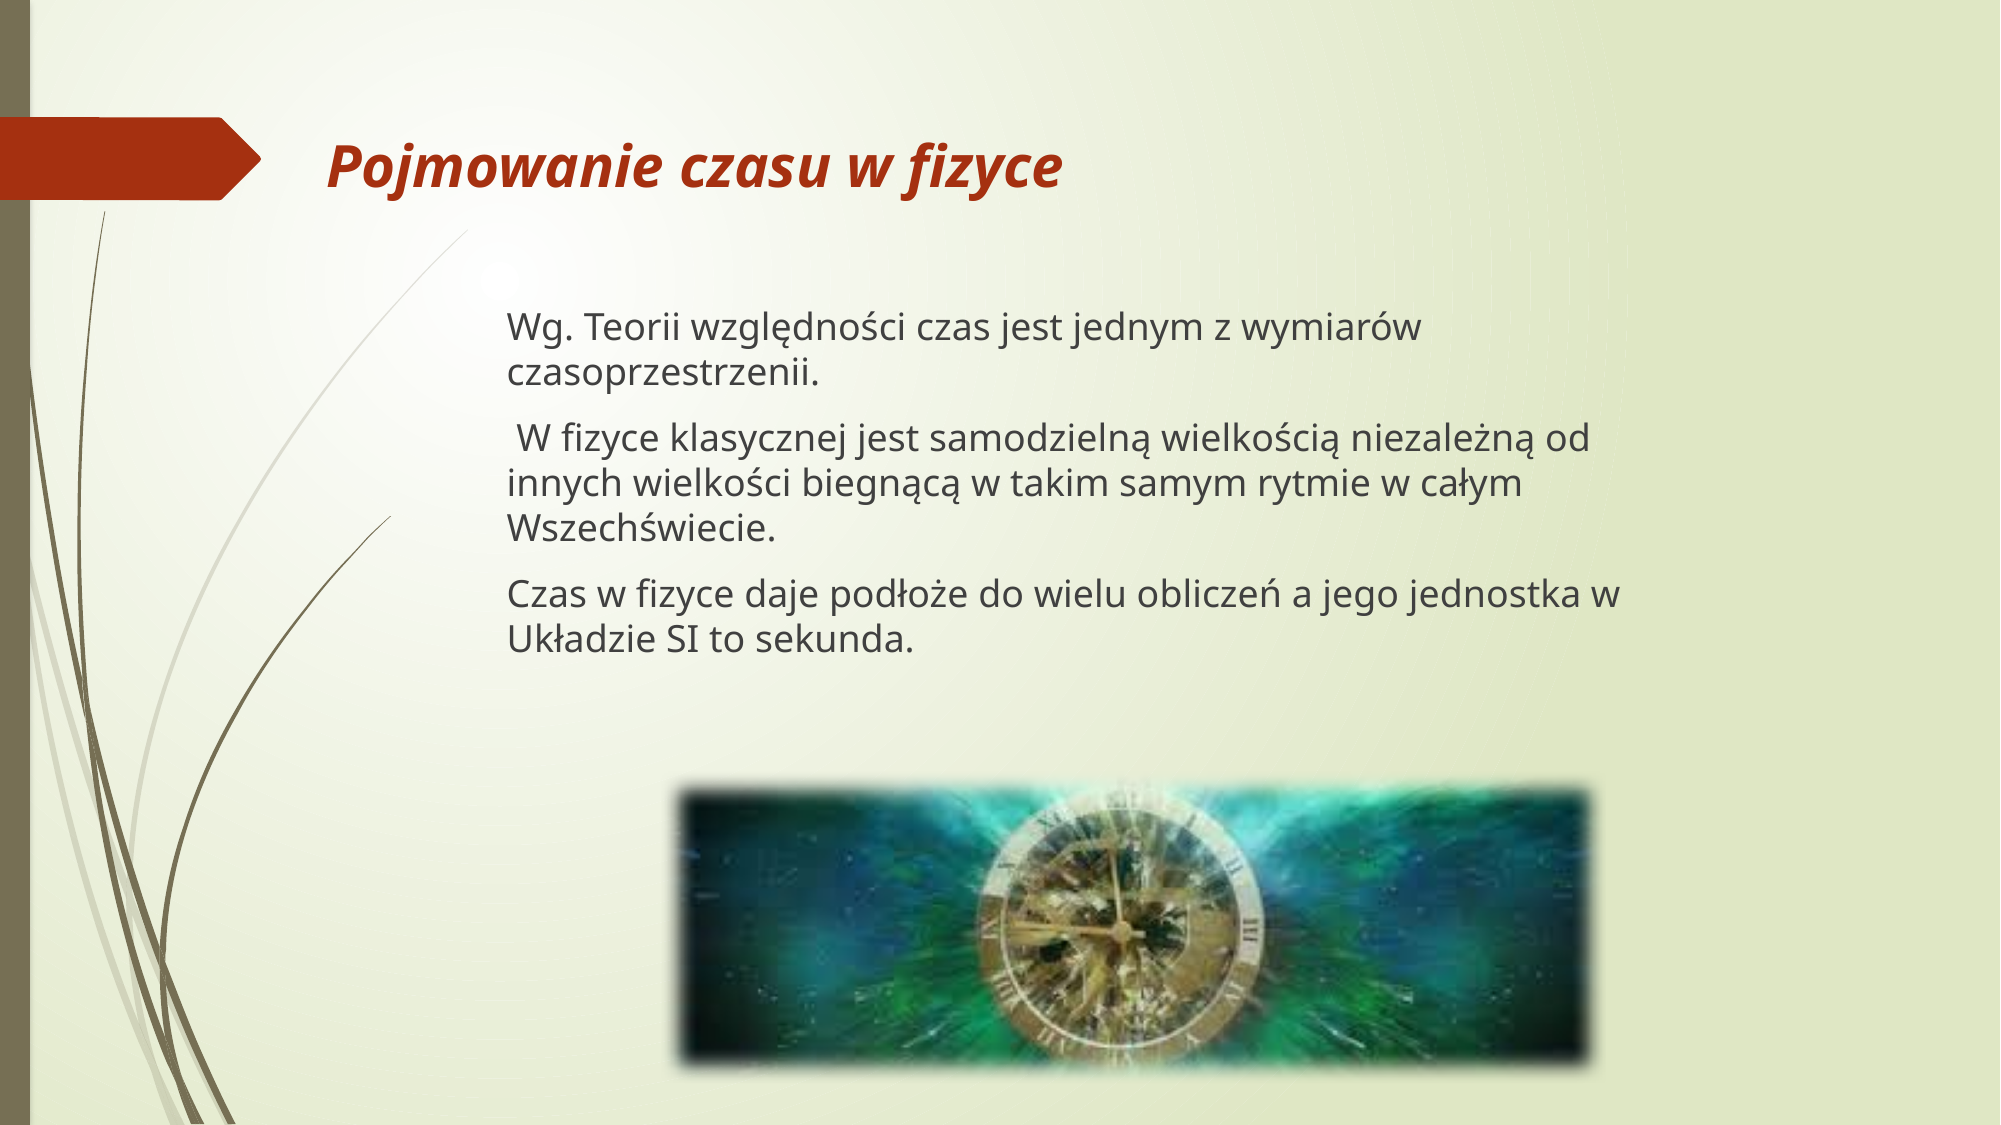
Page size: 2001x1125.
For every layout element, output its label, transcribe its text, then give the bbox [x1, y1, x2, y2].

list Wg. Teorii względności czas jest jednym z wymiarów czasoprzestrzenii. W fizyce klasycznej jest samodzielną wielkością niezależną od innych wielkości biegnącą w takim samym rytmie w całym Wszechświecie. Czas w fizyce daje podłoże do wielu obliczeń a jego jednostka w Układzie SI to sekunda. [491, 295, 1694, 995]
title Pojmowanie czasu w fizyce [311, 46, 1187, 208]
picture [660, 771, 1606, 1084]
